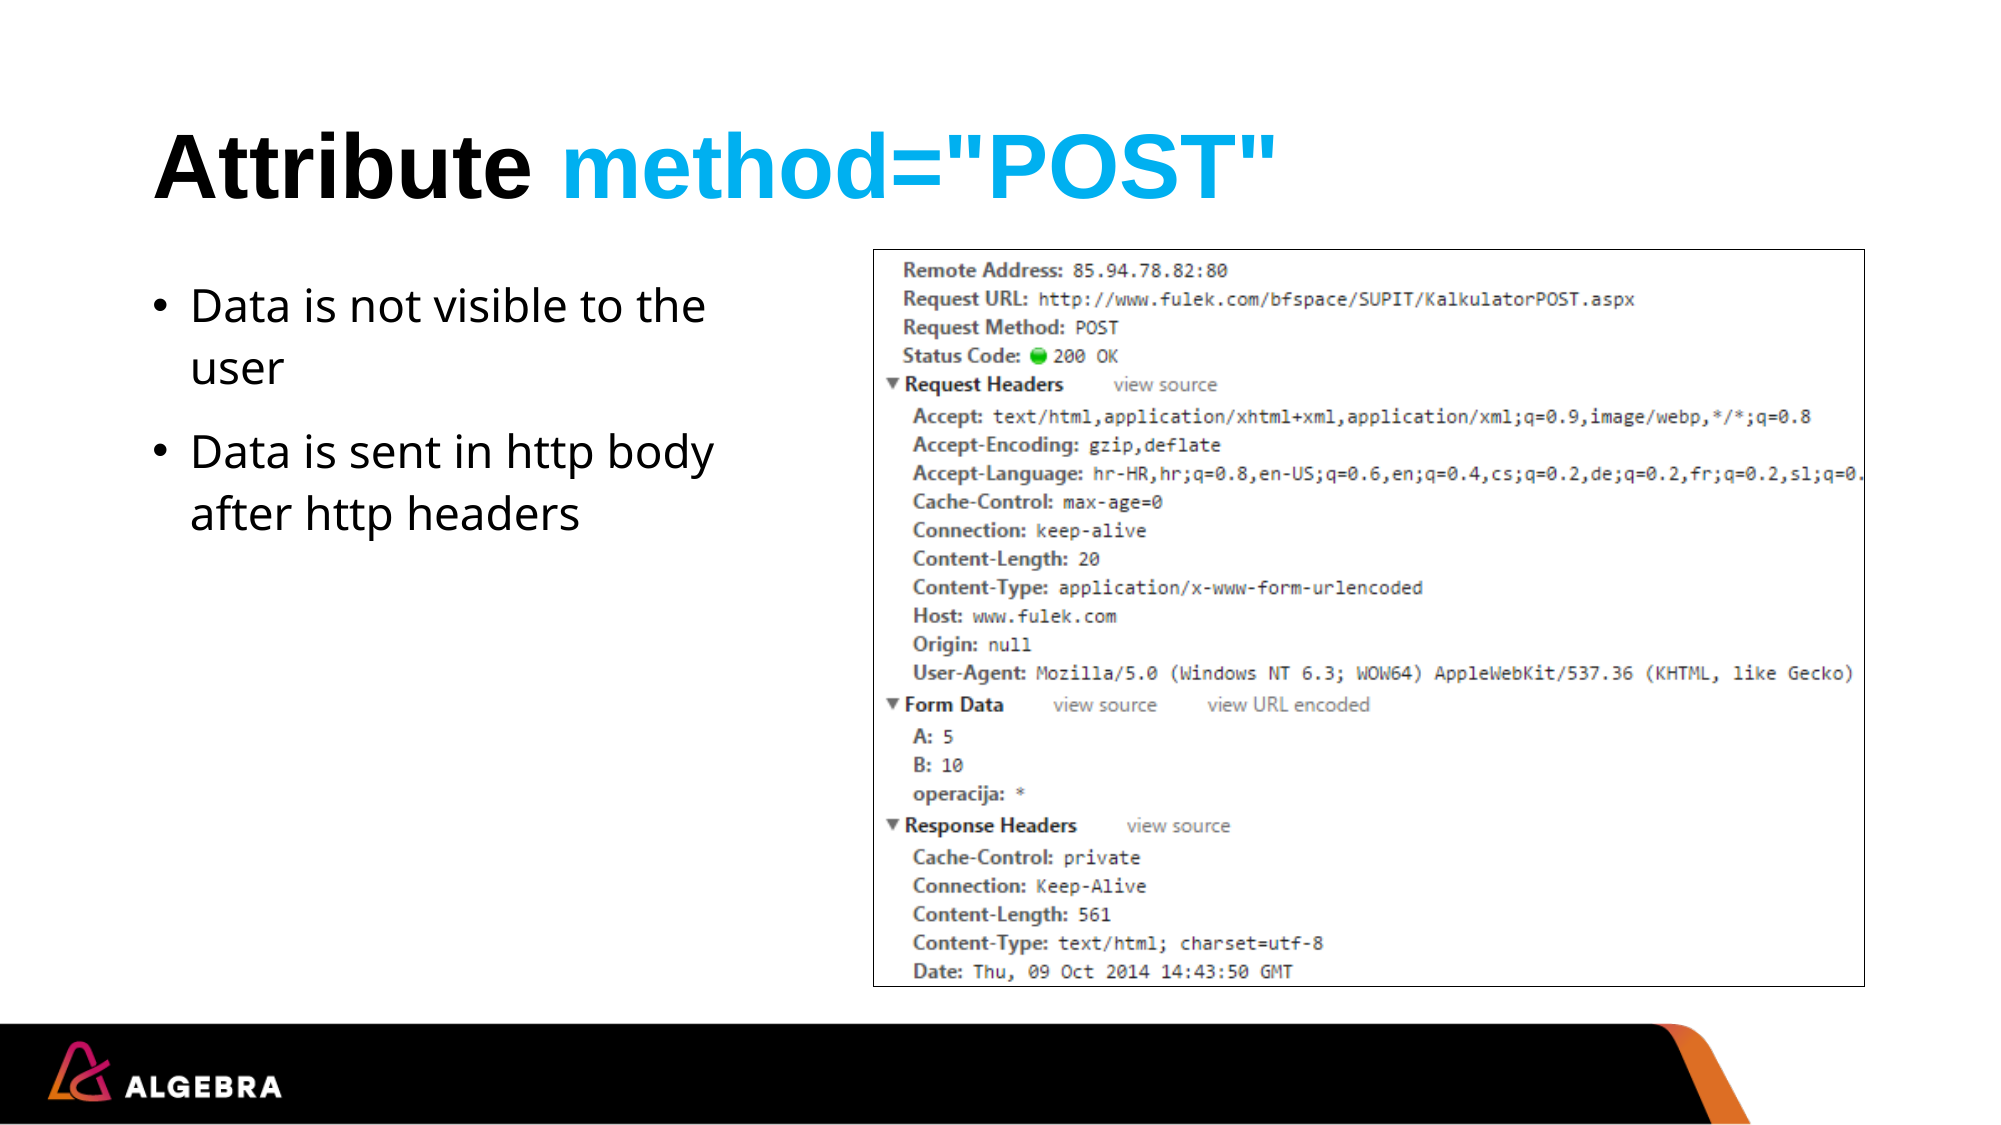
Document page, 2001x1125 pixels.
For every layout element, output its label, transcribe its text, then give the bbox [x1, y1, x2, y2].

picture [0, 1023, 1958, 1125]
title Attribute method="POST" [137, 59, 1863, 278]
picture [873, 249, 1865, 987]
list Data is not visible to the user Data is sent in http body after http headers [137, 261, 827, 1094]
